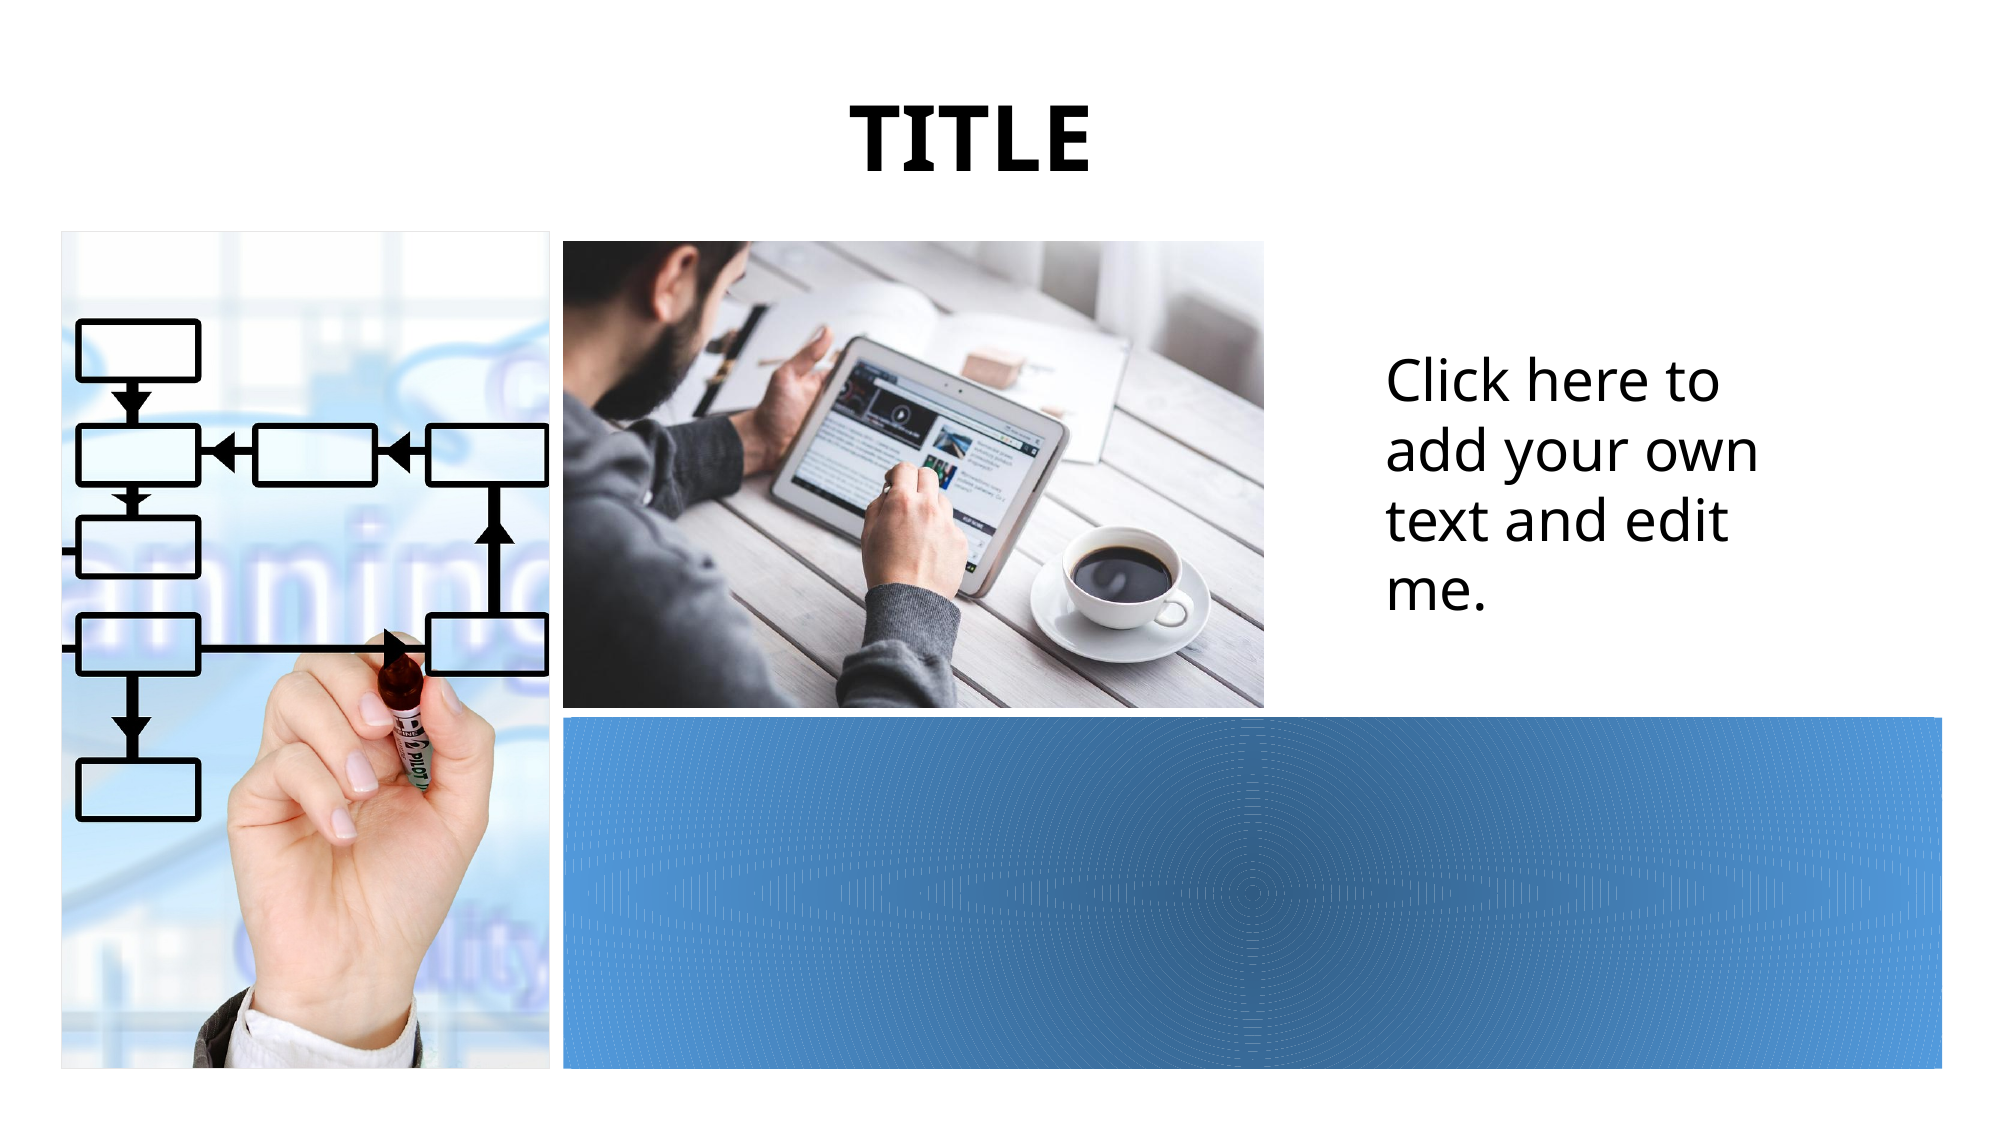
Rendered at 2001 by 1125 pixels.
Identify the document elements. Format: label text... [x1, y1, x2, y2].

picture [563, 241, 1264, 708]
text_box [562, 717, 1943, 1070]
picture [60, 231, 551, 1069]
text_box Click here to add your own text and edit me. [1370, 335, 1850, 630]
text_box TITLE [332, 72, 1610, 198]
